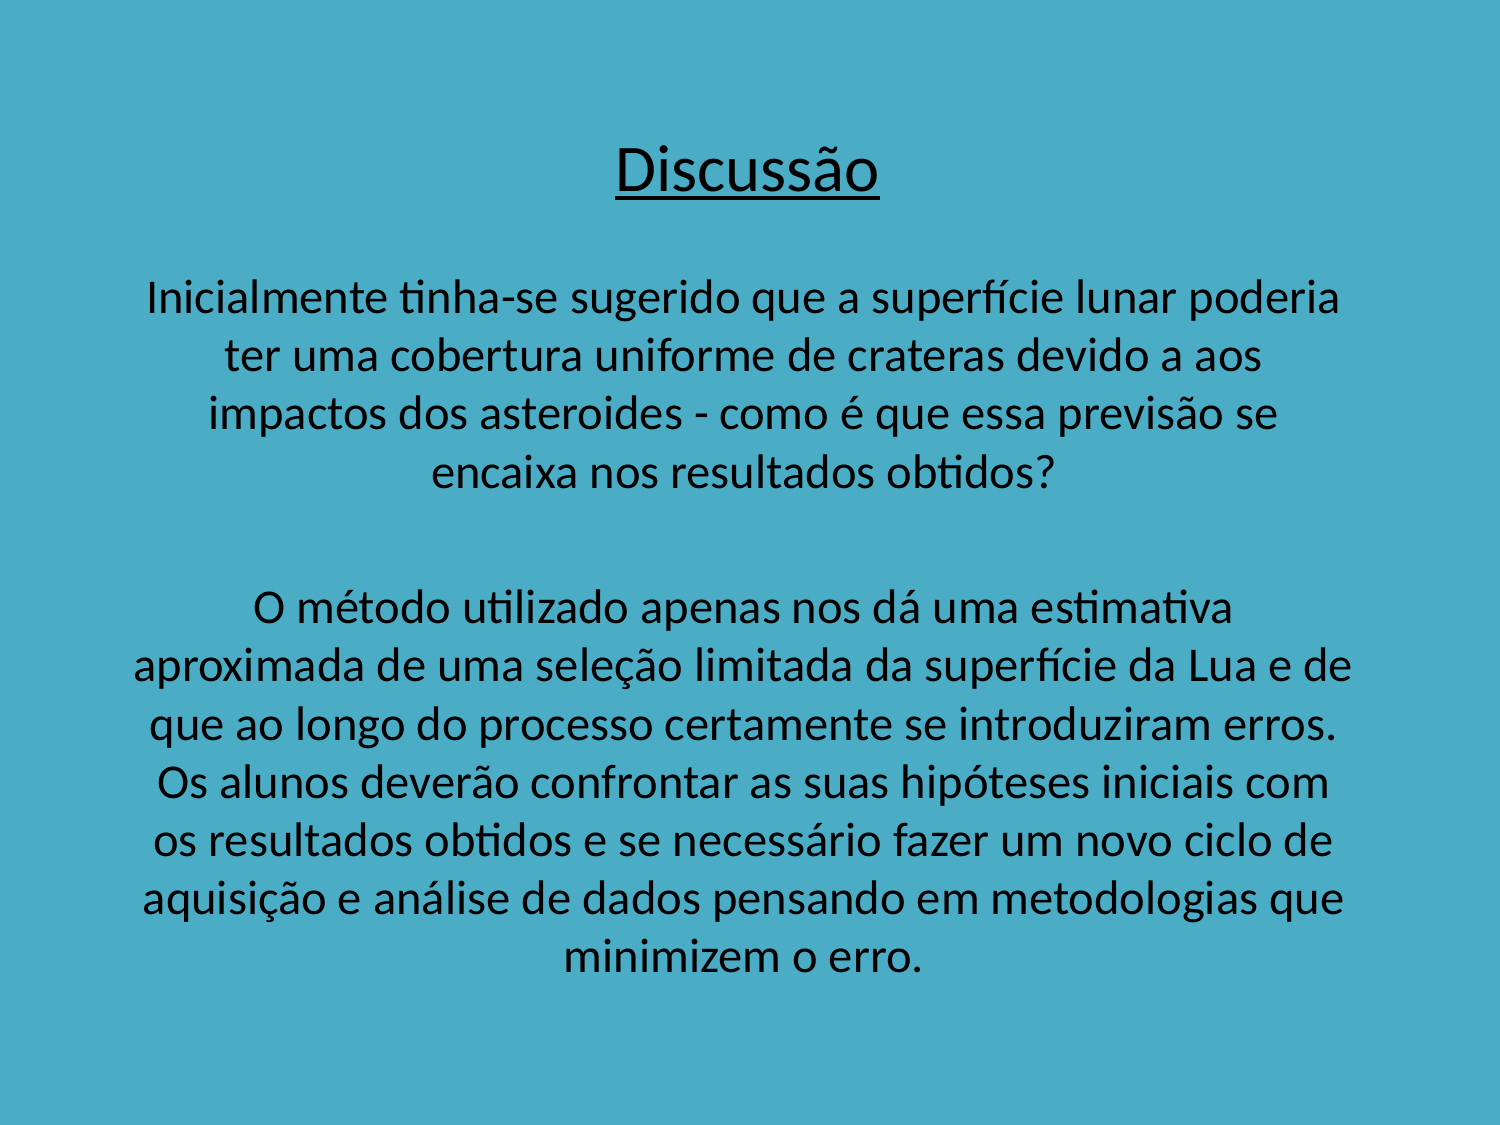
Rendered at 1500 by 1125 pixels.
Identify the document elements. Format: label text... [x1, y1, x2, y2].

text_box Inicialmente tinha-se sugerido que a superfície lunar poderia ter uma cobertura uniforme de crateras devido a aos impactos dos asteroides - como é que essa previsão se encaixa nos resultados obtidos? O método utilizado apenas nos dá uma estimativa aproximada de uma seleção limitada da superfície da Lua e de que ao longo do processo certamente se introduziram erros. Os alunos deverão confrontar as suas hipóteses iniciais com os resultados obtidos e se necessário fazer um novo ciclo de aquisição e análise de dados pensando em metodologias que minimizem o erro. [117, 257, 1372, 997]
subtitle Discussão [222, 116, 1273, 230]
